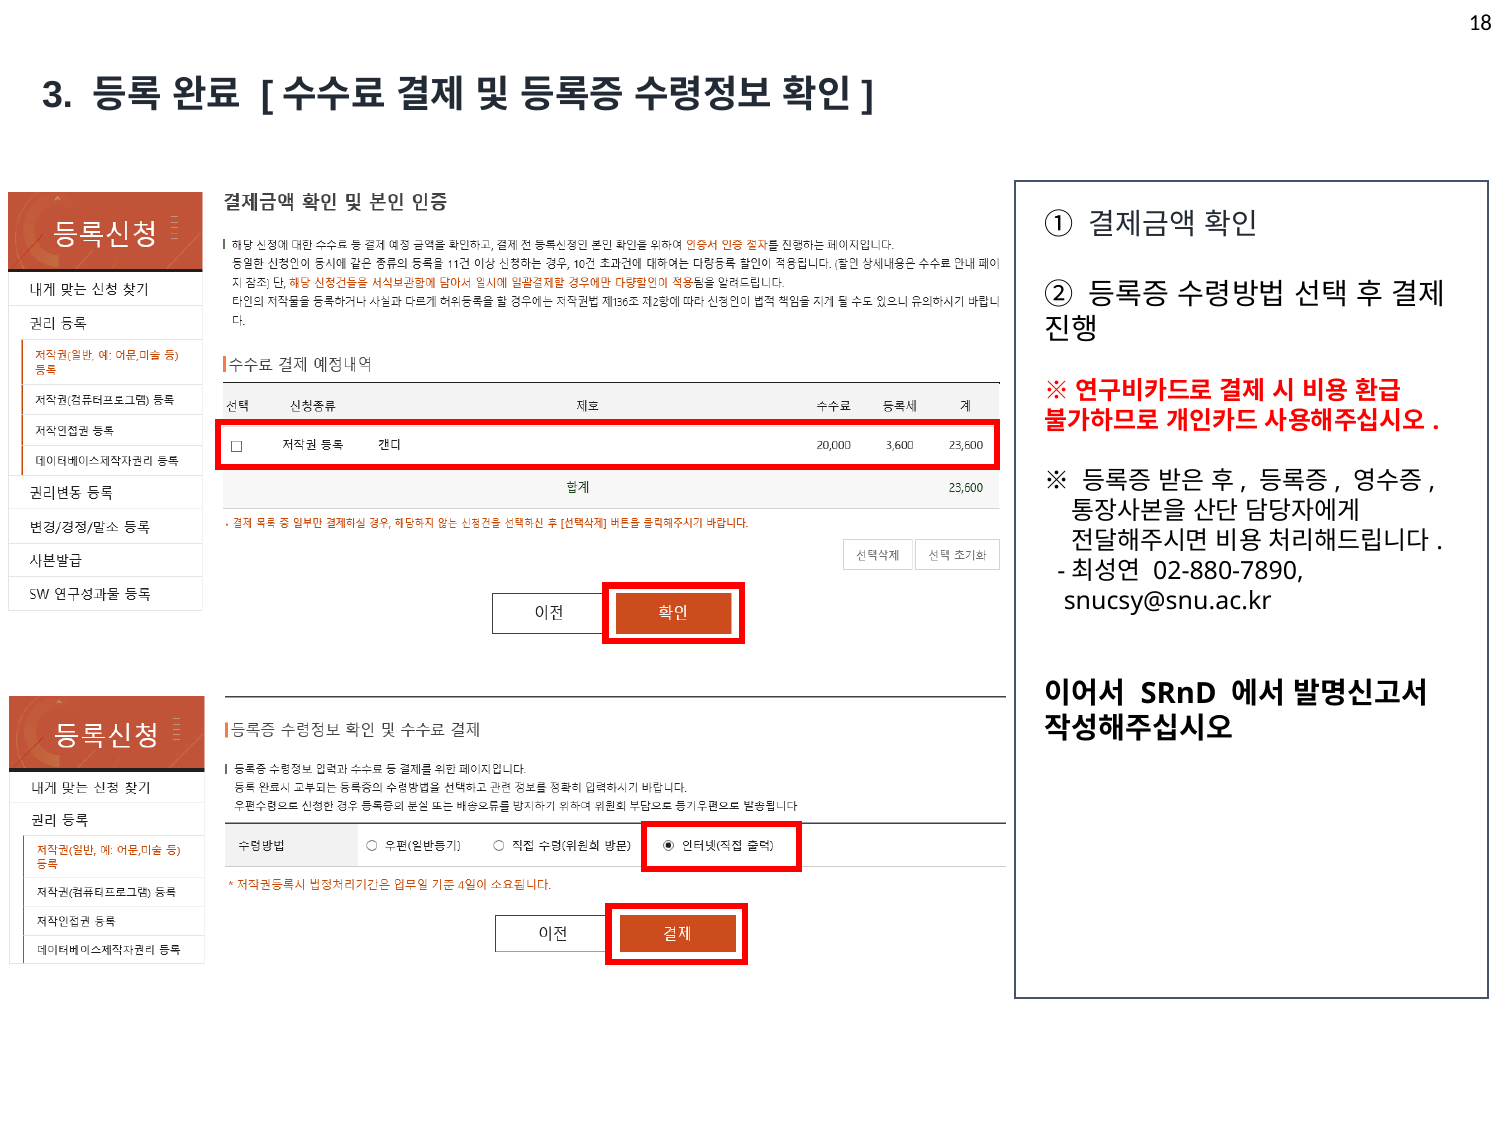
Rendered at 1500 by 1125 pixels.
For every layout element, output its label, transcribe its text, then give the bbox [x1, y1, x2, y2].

text_box ① 결제금액 확인 ② 등록증 수령방법 선택 후 결제 진행 ※연구비카드로 결제 시 비용 환급 불가하므로 개인카드 사용해주십시오. ※ 등록증 받은 후, 등록증, 영수증, 통장사본을 산단 담당자에게 전달해주시면 비용 처리해드립니다. -최성연 02-880-7890, snucsy@snu.ac.kr 이어서 SRnD 에서 발명신고서 작성해주십시오 [1029, 197, 1488, 782]
picture [2, 181, 1008, 642]
text_box 18 [1453, 0, 1500, 43]
text_box 3. 등록 완료 [수수료 결제 및 등록증 수령정보 확인] [27, 62, 889, 123]
text_box 1 [1014, 180, 1489, 999]
picture [4, 689, 1008, 965]
